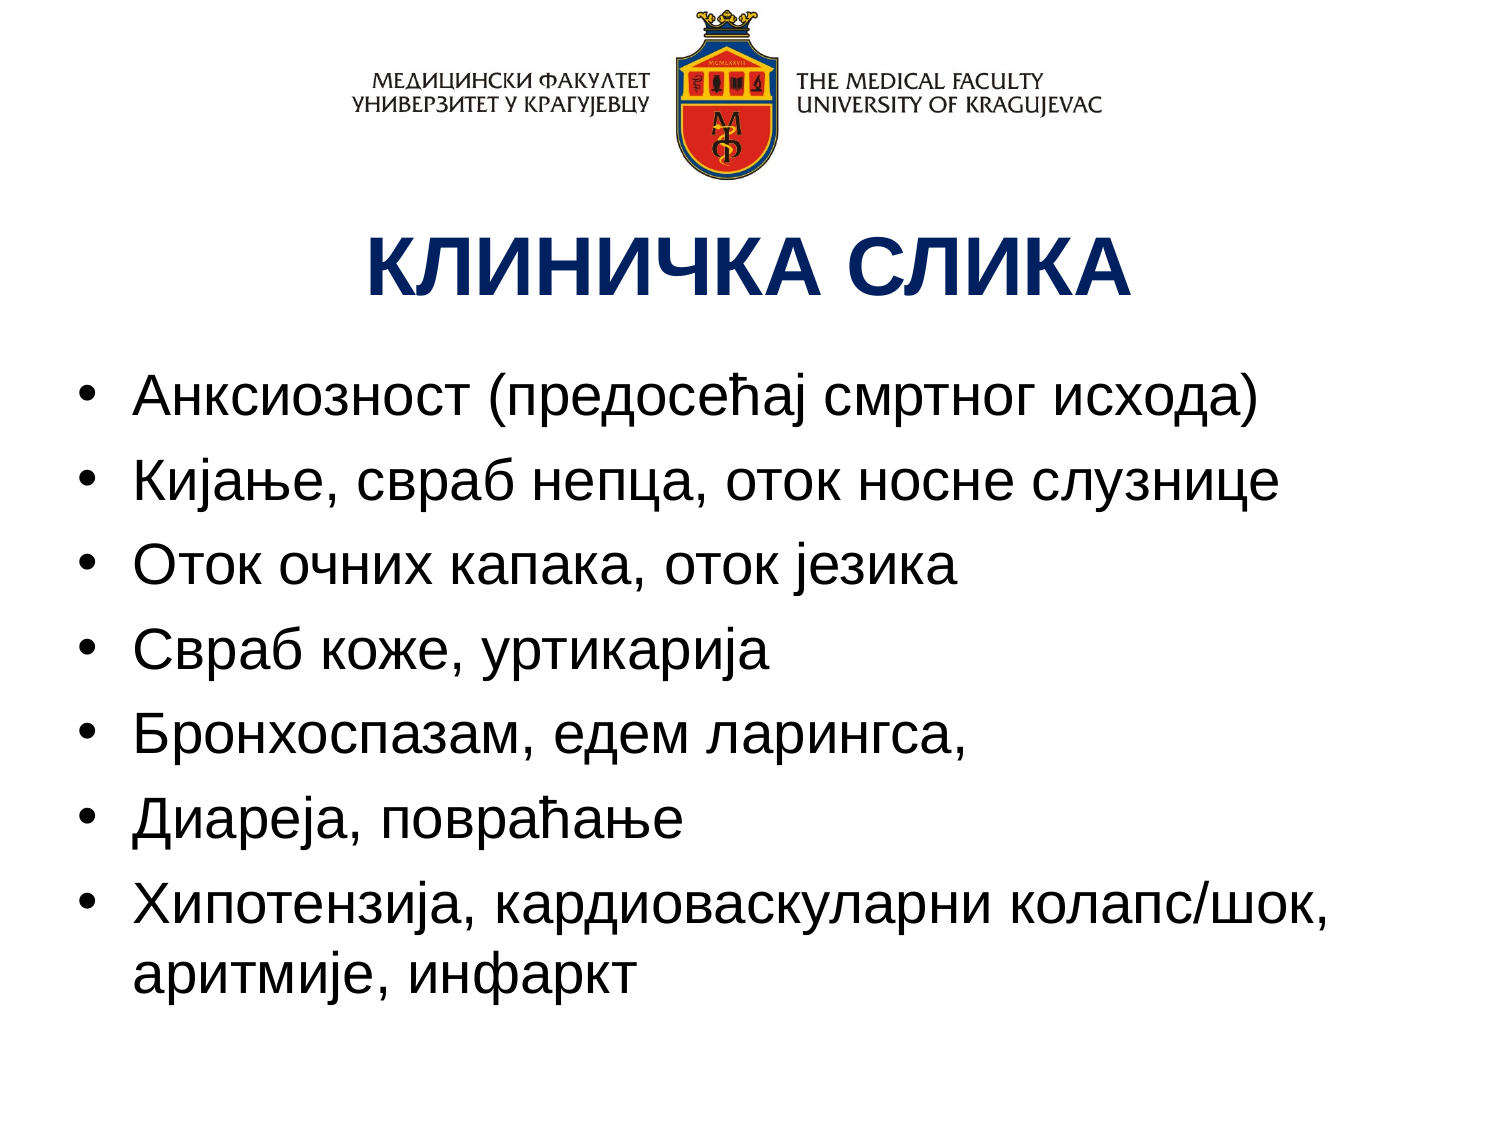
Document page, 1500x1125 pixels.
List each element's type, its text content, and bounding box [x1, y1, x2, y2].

text_box КЛИНИЧКА СЛИКА [74, 187, 1425, 338]
text_box Анксиозност (предосећај смртног исхода) Кијање, свраб непца, оток носне слузнице Оток очних капака, оток језика Свраб коже, уртикарија Бронхоспазам, едем ларингса, Диареја, повраћање Хипотензија, кардиоваскуларни колапс/шок, аритмије, инфаркт [62, 350, 1425, 1000]
picture [328, 0, 1125, 187]
